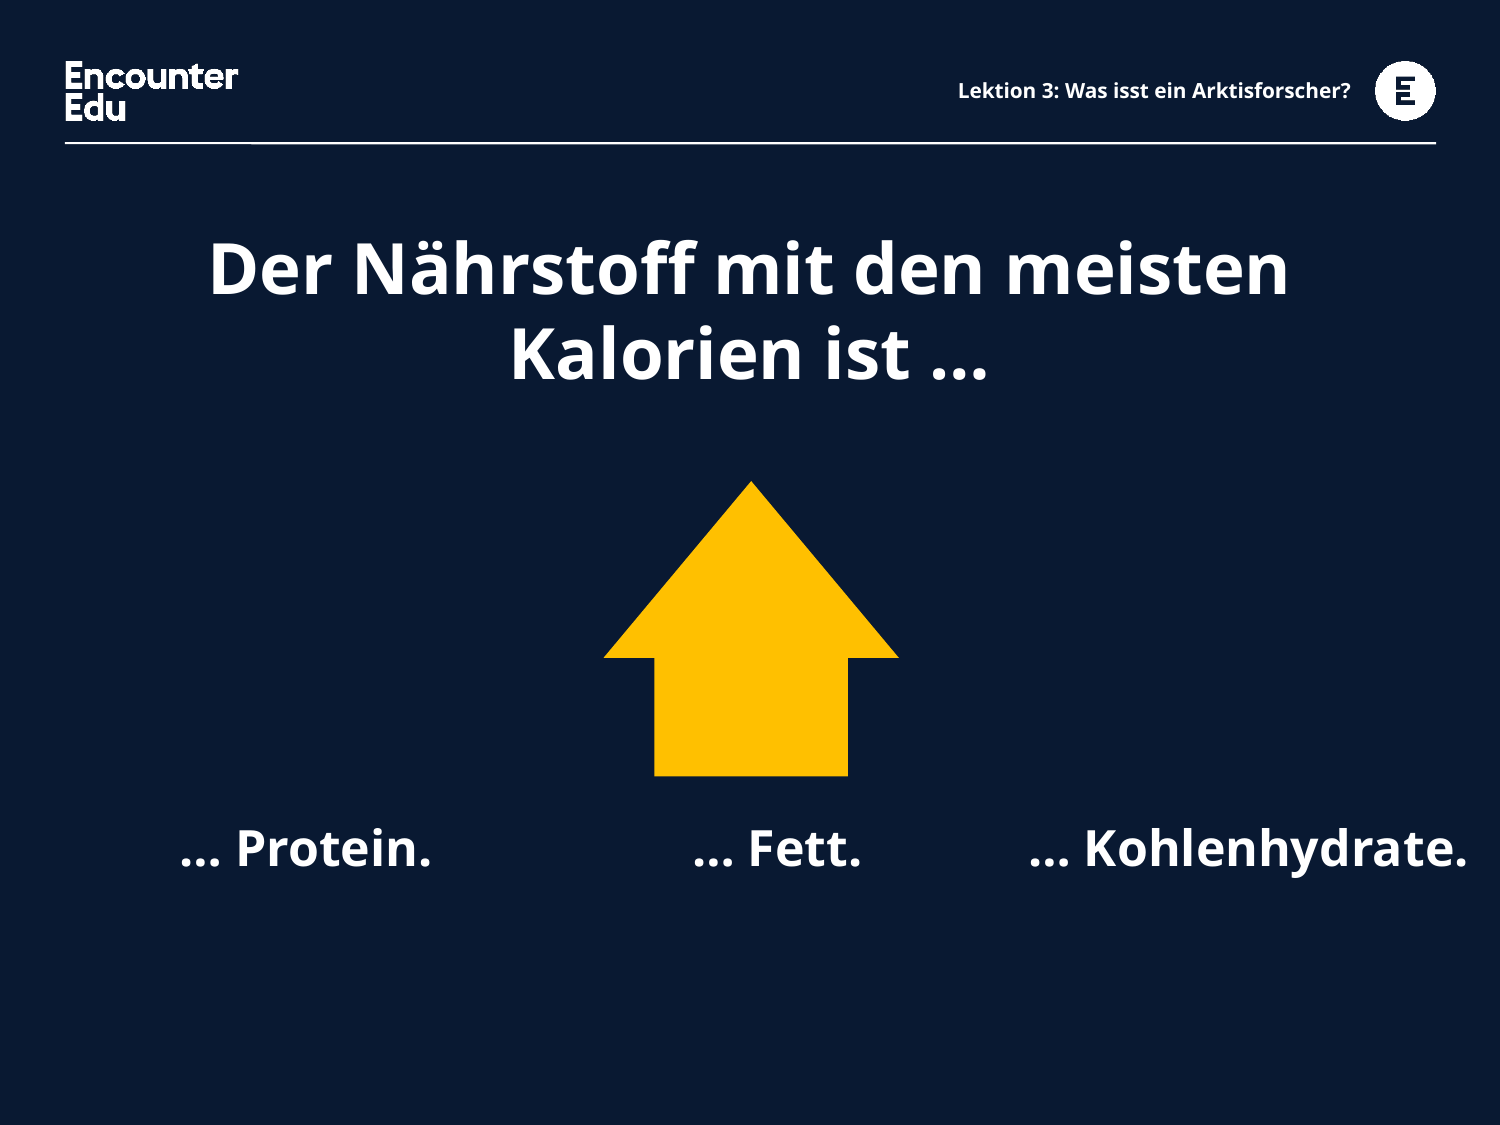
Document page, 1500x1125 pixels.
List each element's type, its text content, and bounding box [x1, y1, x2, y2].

text_box [601, 478, 901, 779]
table_header … Kohlenhydrate. [1013, 805, 1484, 1020]
title Lektion 3: Was isst ein Arktisforscher? [749, 71, 1359, 113]
table_header … Fett. [542, 805, 1013, 1020]
text_box Der Nährstoff mit den meisten Kalorien ist … [73, 215, 1427, 401]
table_header … Protein. [71, 805, 542, 1020]
picture [1373, 59, 1437, 122]
picture [61, 59, 243, 122]
